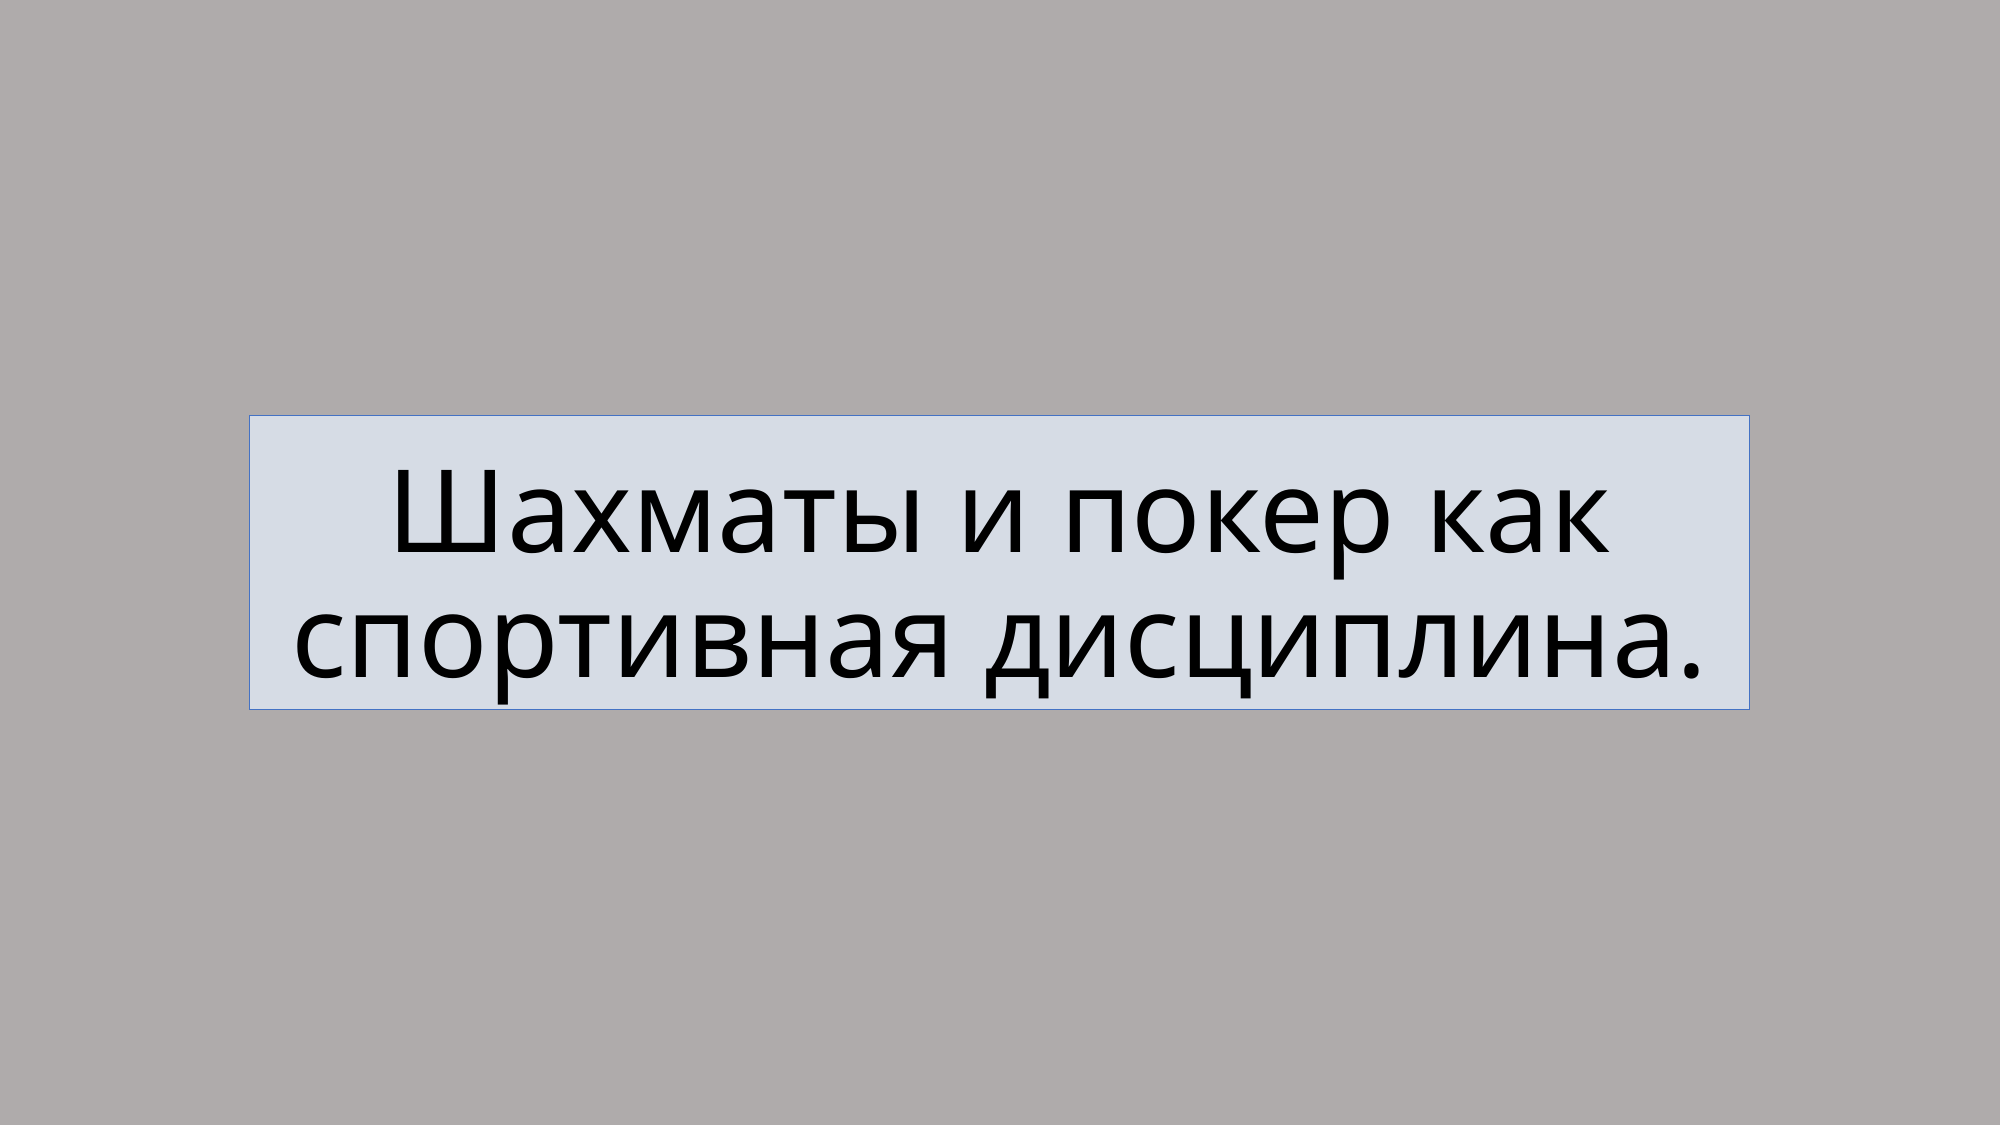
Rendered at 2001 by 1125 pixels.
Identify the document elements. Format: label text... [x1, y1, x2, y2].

title Шахматы и покер как спортивная дисциплина. [249, 415, 1750, 710]
